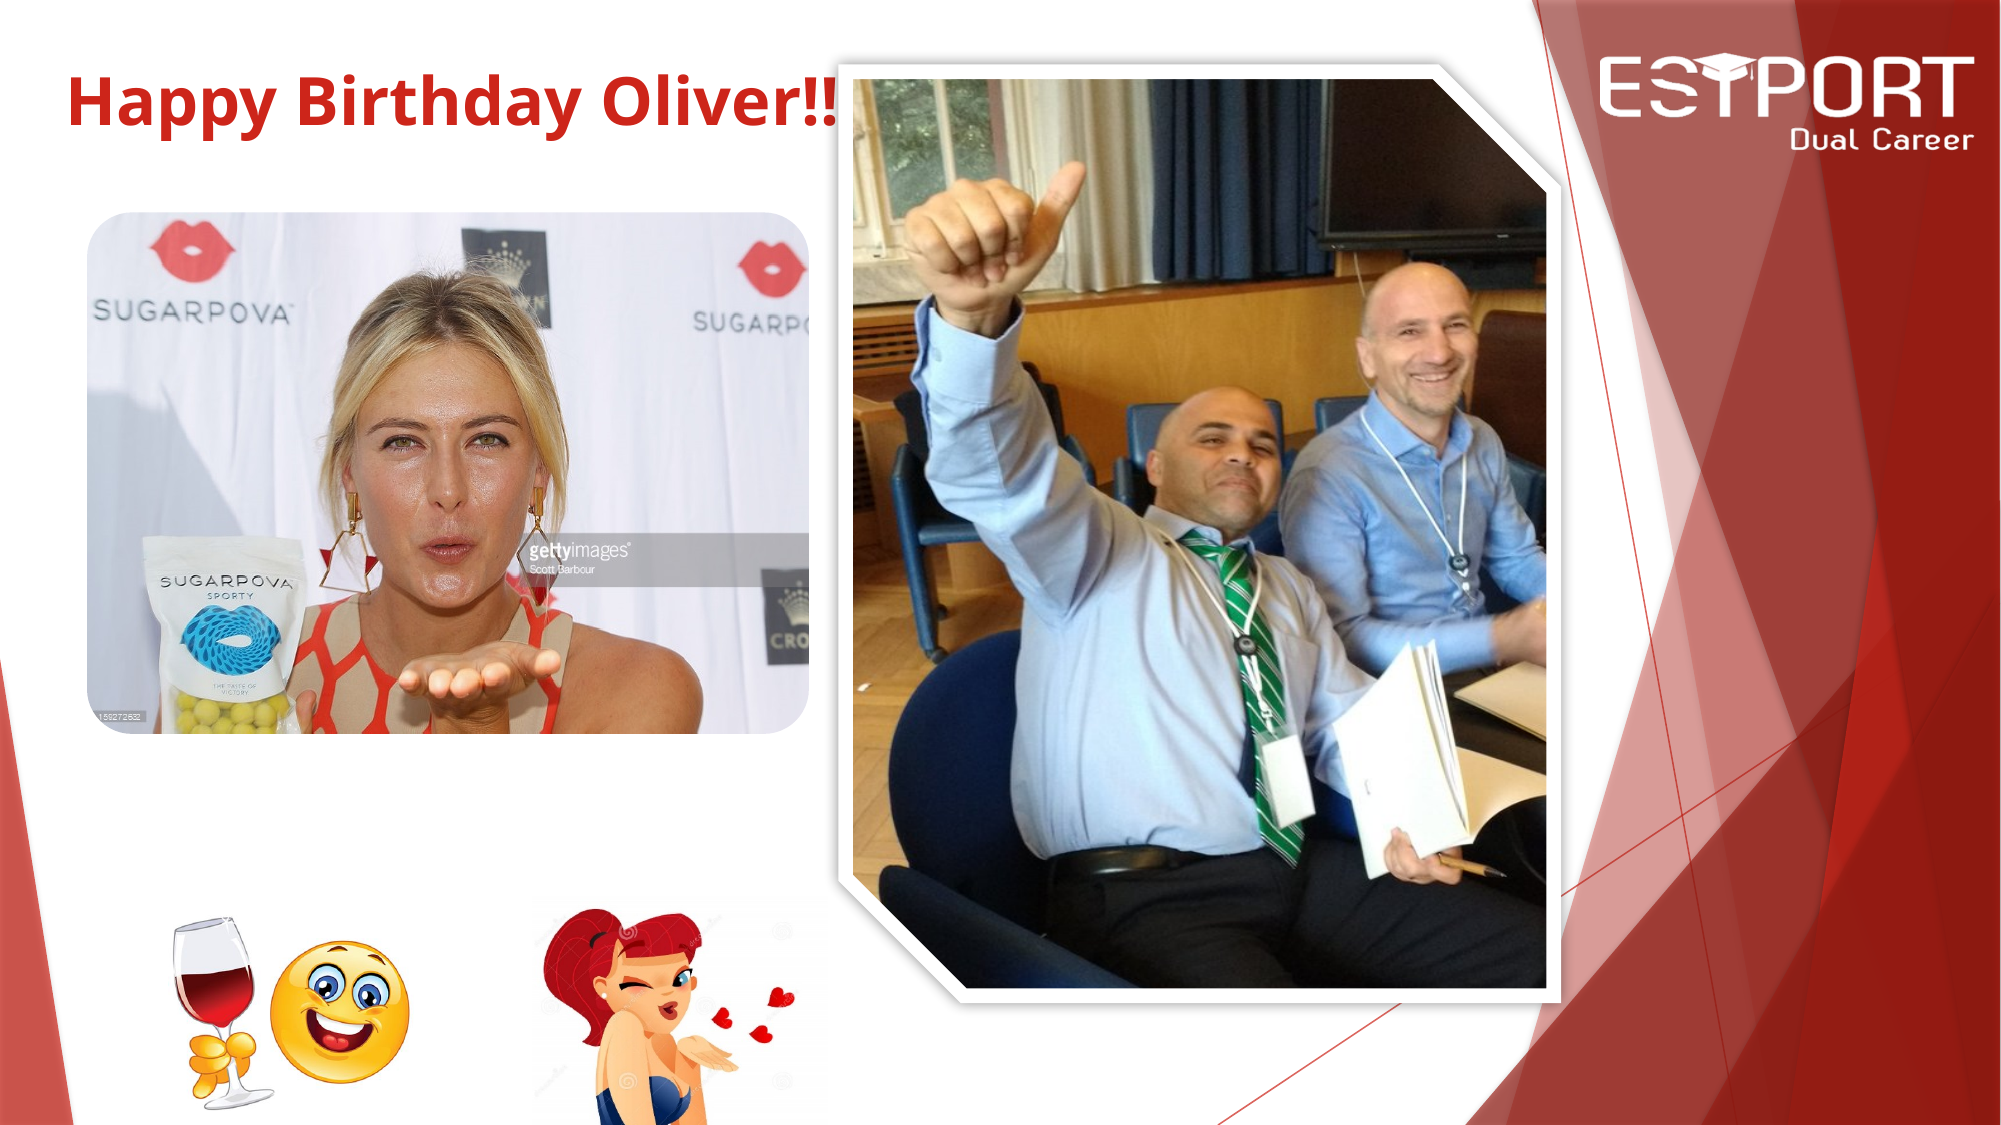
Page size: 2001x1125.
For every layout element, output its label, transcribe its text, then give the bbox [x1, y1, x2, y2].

picture [168, 909, 415, 1112]
text_box Happy Birthday Oliver!!!! [50, 51, 1494, 1017]
picture [86, 211, 810, 735]
picture [1600, 44, 1987, 156]
picture [845, 71, 1555, 997]
picture [531, 895, 828, 1125]
